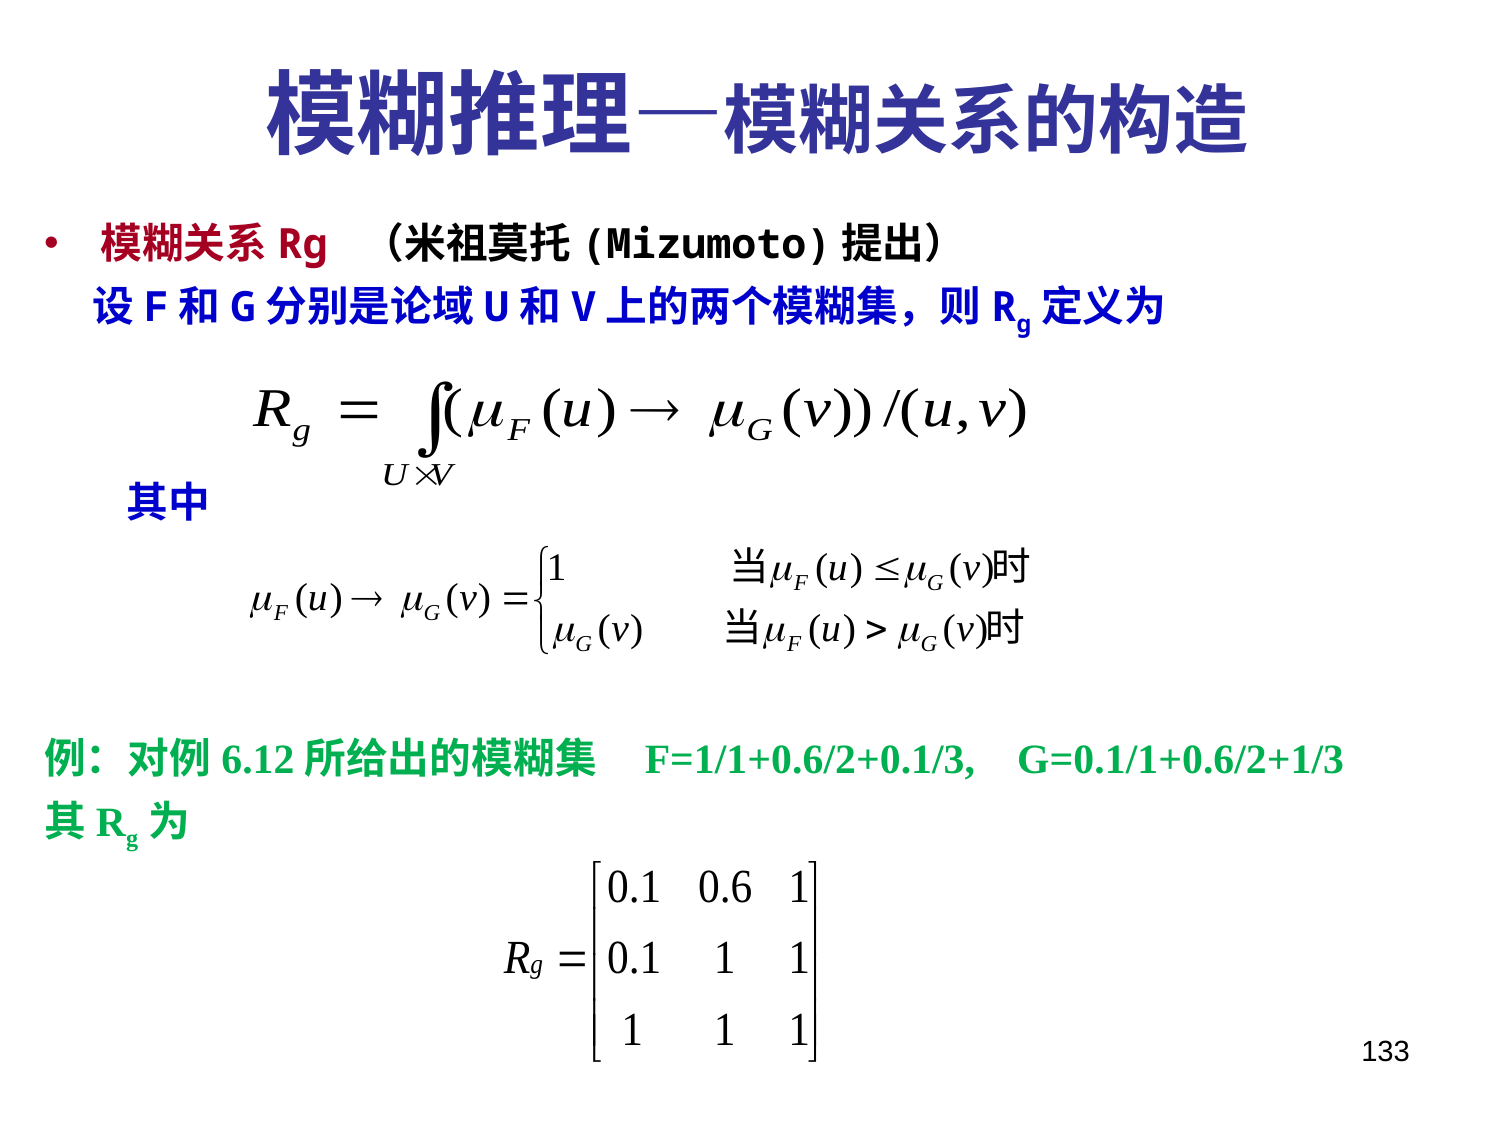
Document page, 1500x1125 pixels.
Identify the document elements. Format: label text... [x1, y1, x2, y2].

text_box 模糊推理—模糊关系的构造 [160, 54, 1354, 173]
text_box 例：对例6.12所给出的模糊集 F=1/1+0.6/2+0.1/3, G=0.1/1+0.6/2+1/3 其Rg为 [29, 721, 1424, 859]
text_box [241, 362, 1040, 500]
text_box 模糊关系Rg （米祖莫托(Mizumoto)提出） 设F和G分别是论域U和V上的两个模糊集，则Rg定义为 [29, 202, 1471, 345]
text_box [241, 538, 1039, 663]
text_box 其中 [112, 467, 275, 533]
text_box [495, 850, 833, 1074]
slide_number 133 [1074, 1024, 1425, 1103]
